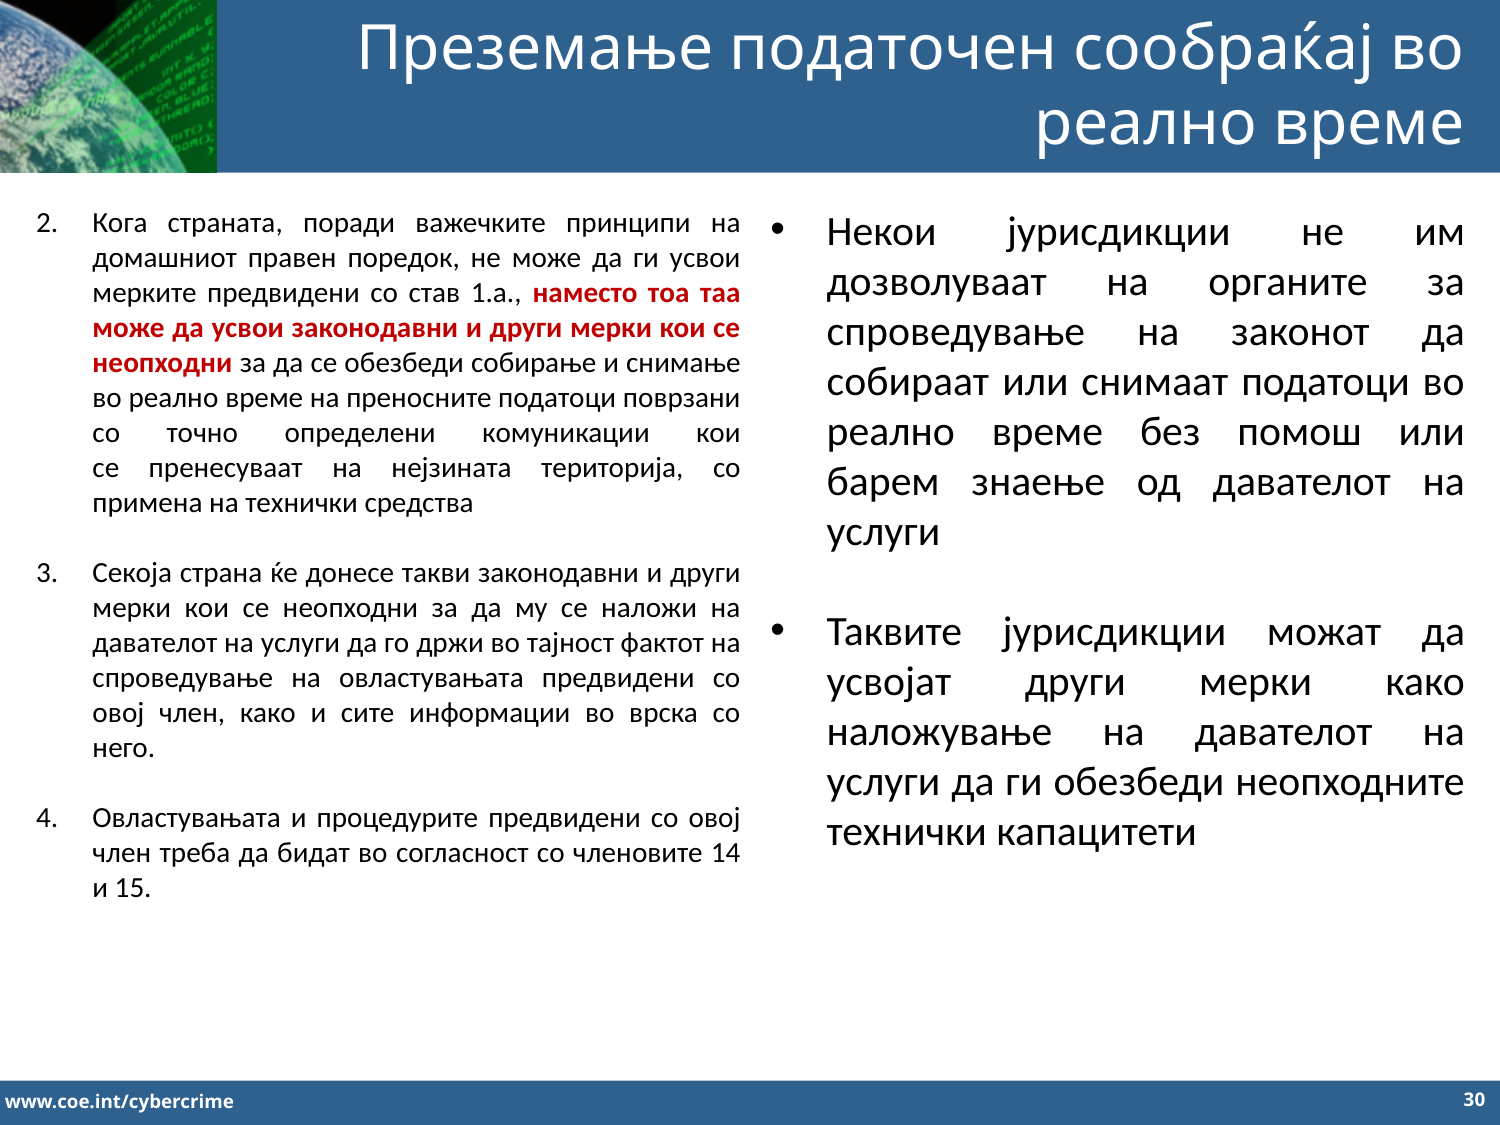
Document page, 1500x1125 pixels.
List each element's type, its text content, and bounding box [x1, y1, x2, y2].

text_box Преземање податочен сообраќај во реално време [227, 0, 1480, 165]
picture [0, 0, 217, 173]
text_box Кога страната, поради важечките принципи на домашниот правен поредок, не може да ги усвои мерките предвидени со став 1.а., наместо тоа таа може да усвои законодавни и други мерки кои се неопходни за да се обезбеди собирање и снимање во реално време на преносните податоци поврзани со точно определени комуникации кои се пренесуваат на нејзината територија, со примена на технички средства Секоја страна ќе донесе такви законодавни и други мерки кои се неопходни за да му се наложи на давателот на услуги да го држи во тајност фактот на спроведување на овластувањата предвидени со овој член, како и сите информации во врска со него. Овластувањата и процедурите предвидени со овој член треба да бидат во согласност со членовите 14 и 15. [21, 196, 756, 911]
text_box Некои јурисдикции не им дозволуваат на органите за спроведување на законот да собираат или снимаат податоци во реално време без помош или барем знаење од давателот на услуги Таквите јурисдикции можат да усвојат други мерки како наложување на давателот на услуги да ги обезбеди неопходните технички капацитети [755, 196, 1480, 862]
